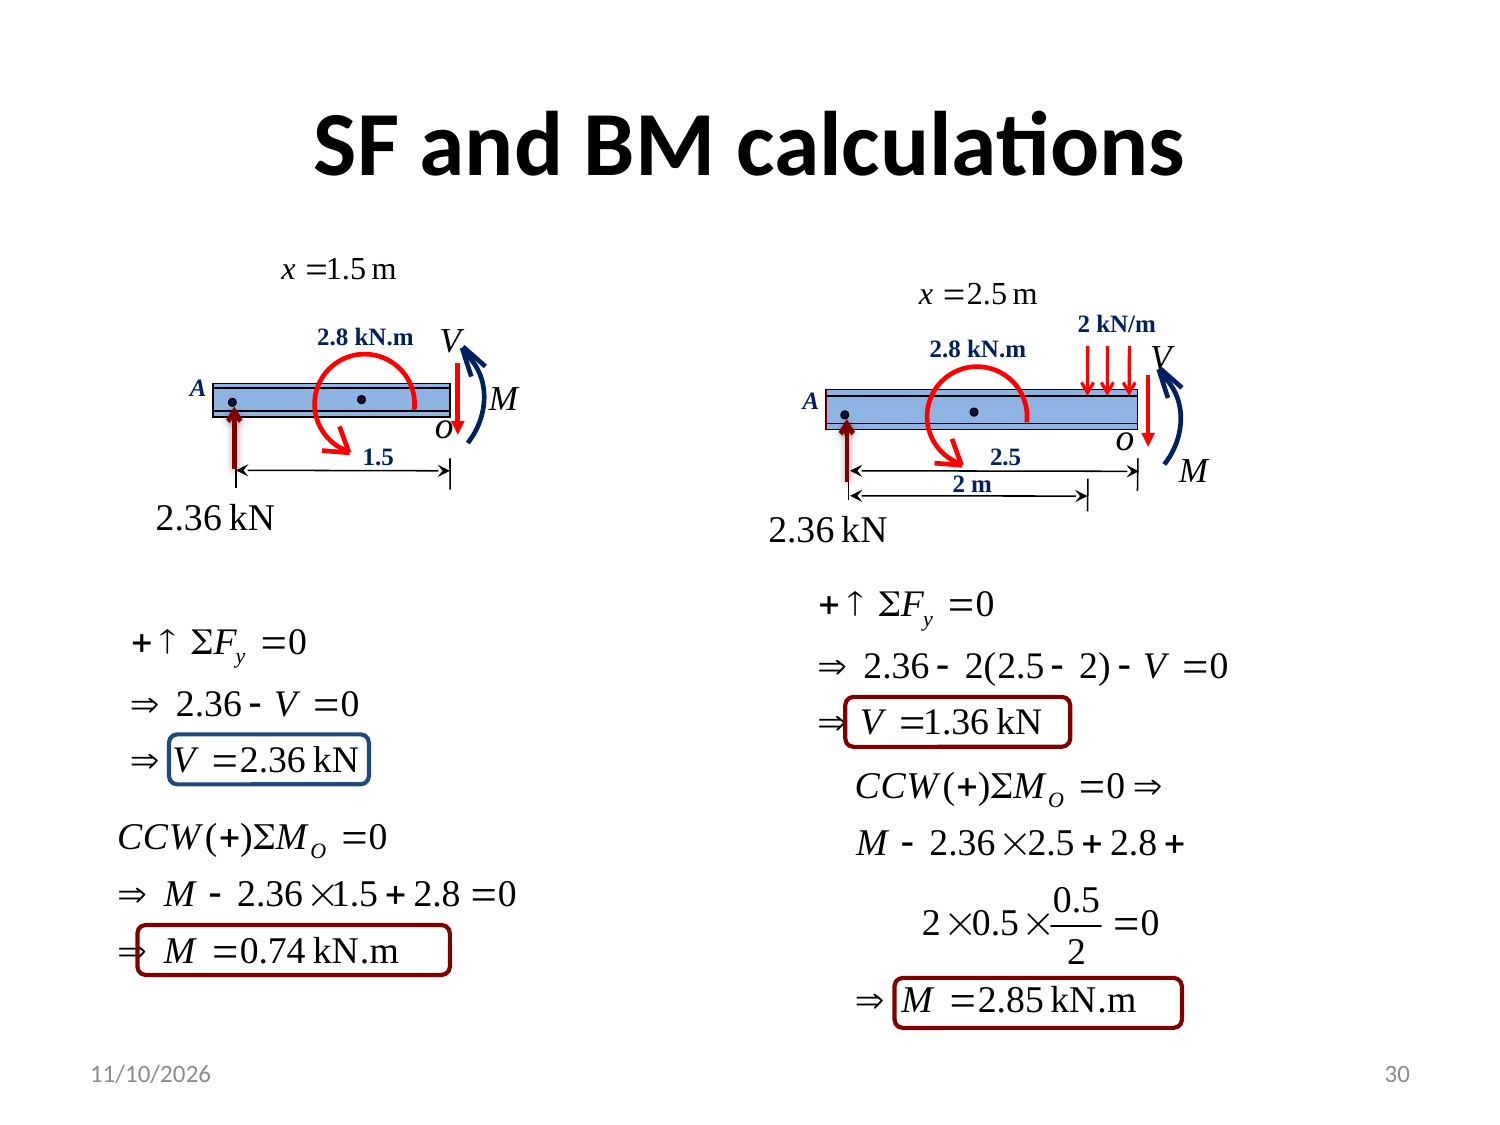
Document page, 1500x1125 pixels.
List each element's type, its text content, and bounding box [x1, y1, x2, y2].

slide_number 30 [1074, 1042, 1425, 1103]
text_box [812, 574, 1235, 745]
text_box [274, 249, 402, 288]
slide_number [75, 1042, 425, 1103]
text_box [912, 274, 1045, 298]
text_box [124, 612, 377, 782]
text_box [149, 312, 530, 541]
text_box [849, 762, 1194, 1021]
title SF and BM calculations [75, 45, 1425, 233]
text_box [112, 812, 522, 973]
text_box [762, 299, 1220, 553]
